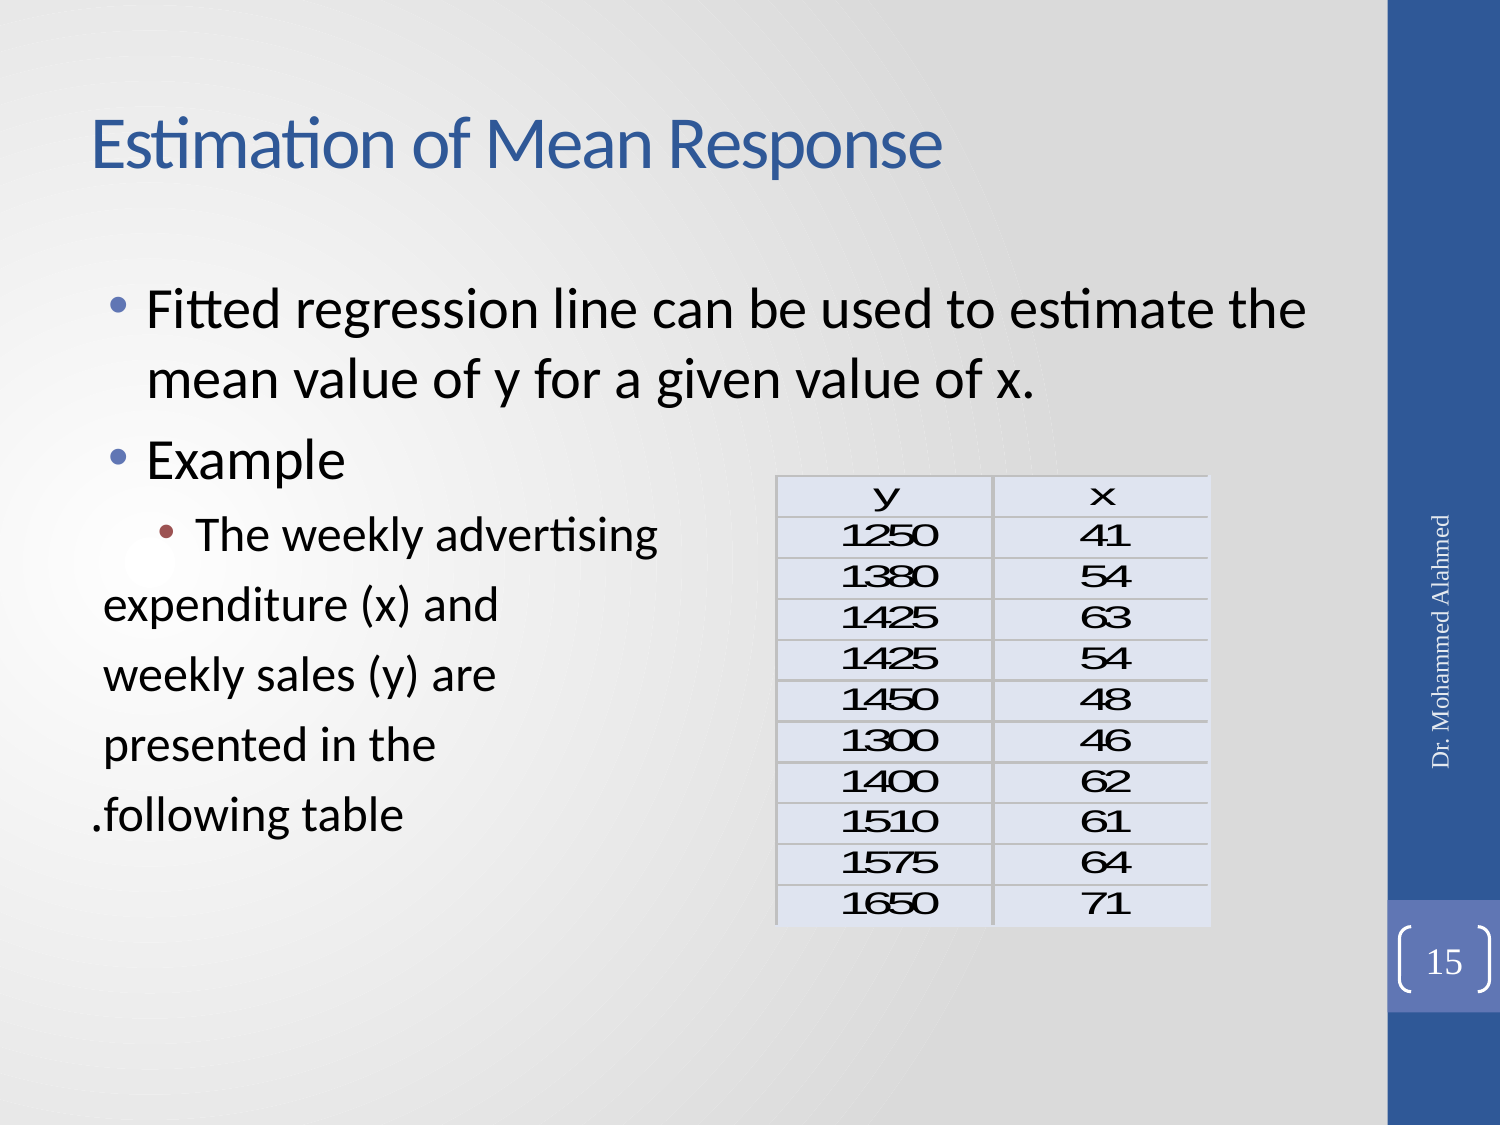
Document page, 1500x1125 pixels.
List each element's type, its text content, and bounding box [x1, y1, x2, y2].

title Estimation of Mean Response [75, 45, 1325, 233]
slide_number 15 [1397, 925, 1492, 994]
list Fitted regression line can be used to estimate the mean value of y for a given value of x. Example The weekly advertising expenditure (x) and weekly sales (y) are presented in the following table. [75, 262, 1325, 1050]
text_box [774, 474, 1212, 928]
footer Dr. Mohammed Alahmed [1408, 500, 1469, 889]
